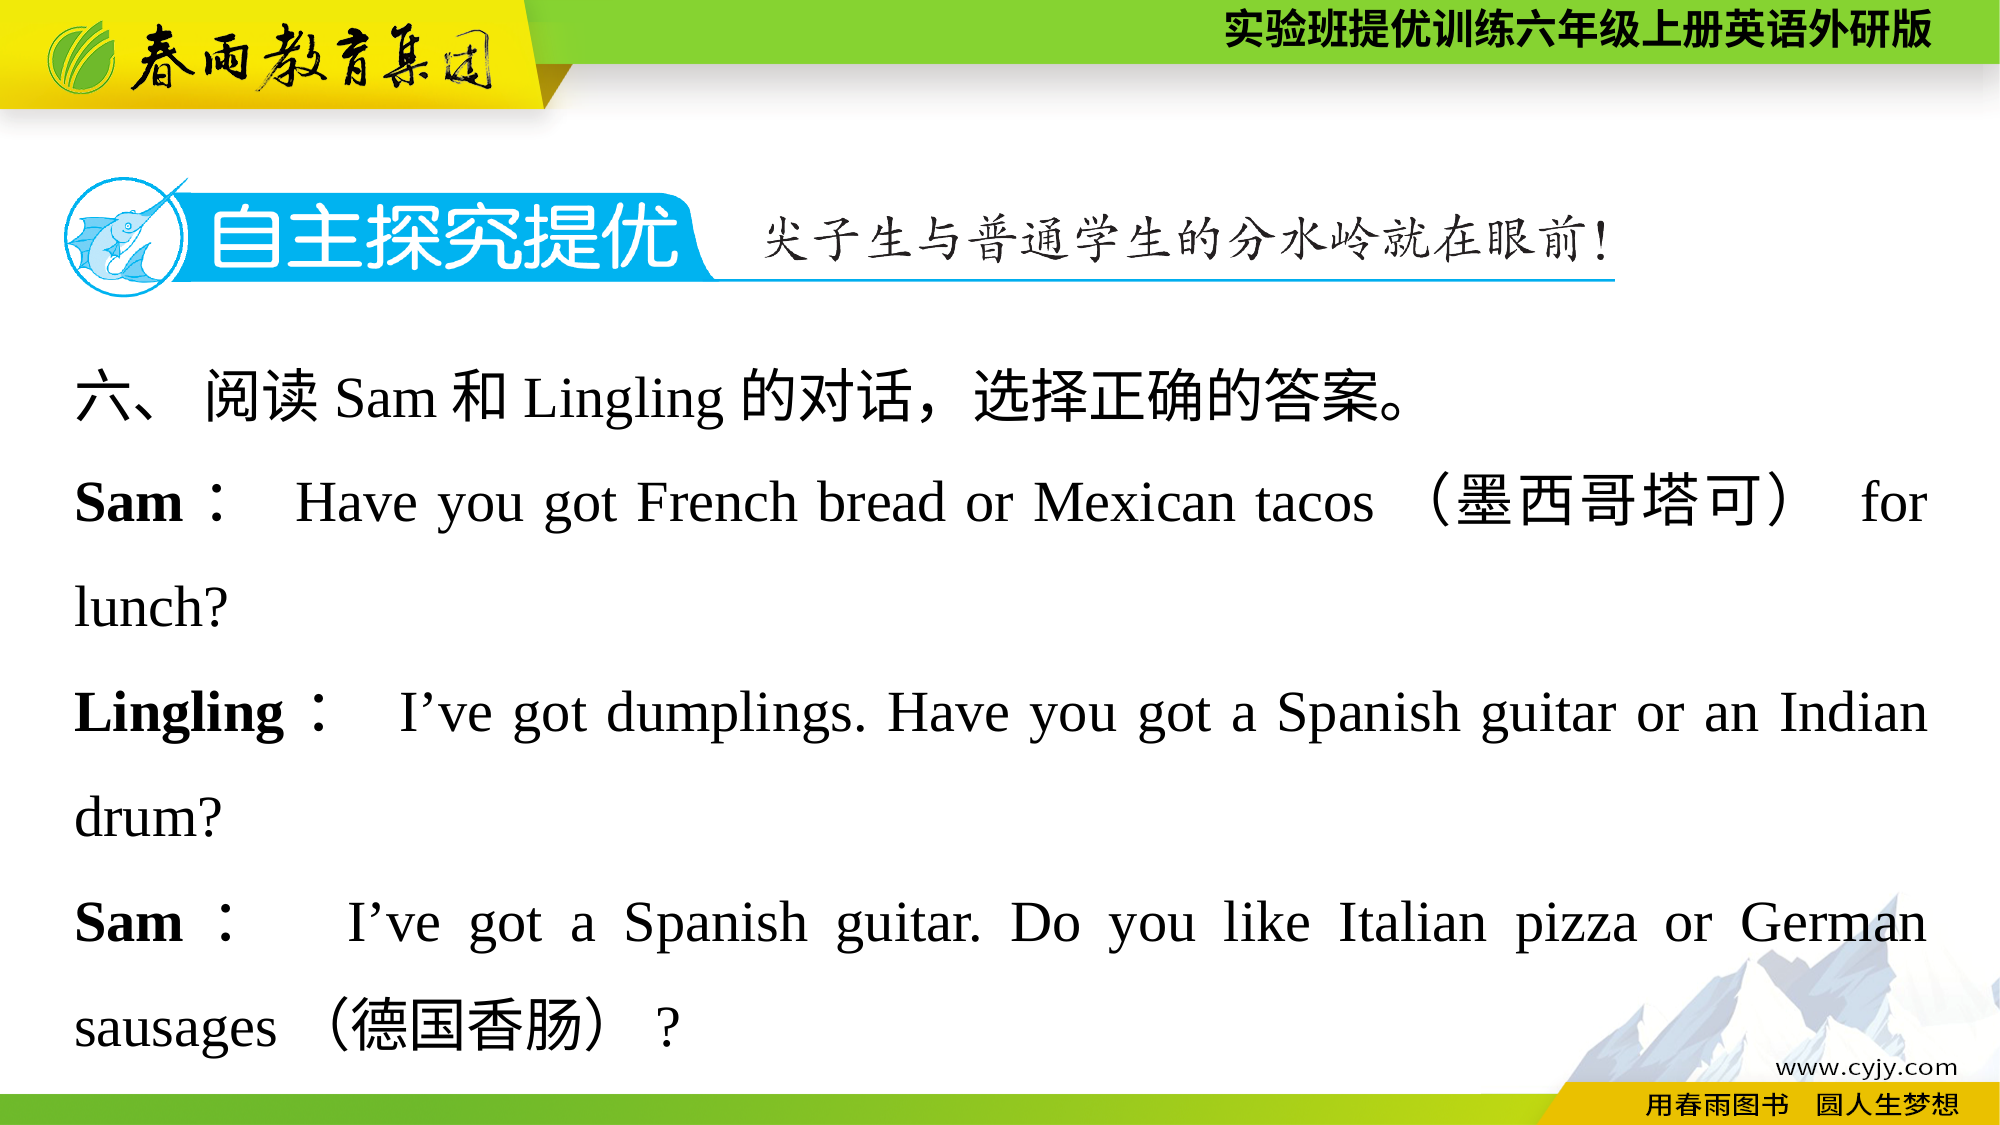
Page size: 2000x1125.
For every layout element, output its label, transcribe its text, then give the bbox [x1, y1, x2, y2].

list 六、 阅读Sam和Lingling的对话，选择正确的答案。 Sam： Have you got French bread or Mexican tacos（墨西哥塔可） for lunch? Lingling： I’ve got dumplings. Have you got a Spanish guitar or an Indian drum? Sam： I’ve got a Spanish guitar. Do you like Italian pizza or German sausages（德国香肠）? [59, 316, 1944, 1061]
picture [0, 0, 2000, 1125]
